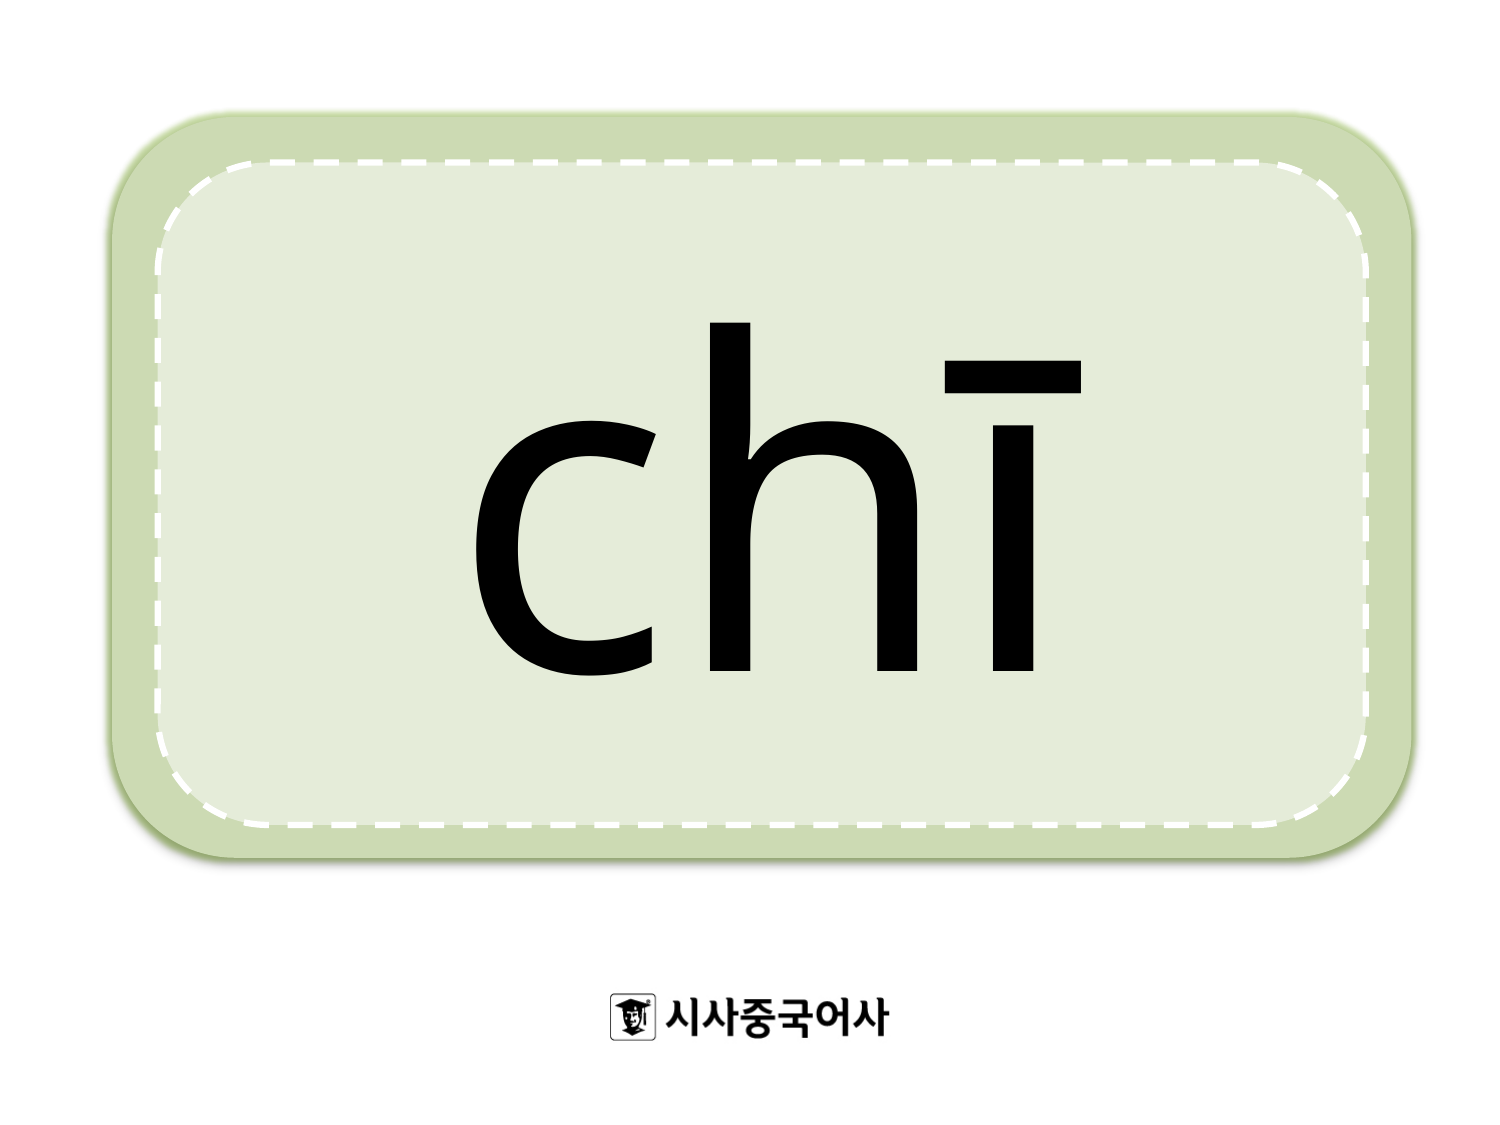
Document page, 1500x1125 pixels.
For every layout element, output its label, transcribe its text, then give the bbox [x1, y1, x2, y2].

picture [602, 987, 898, 1047]
text_box chī [157, 162, 1366, 825]
